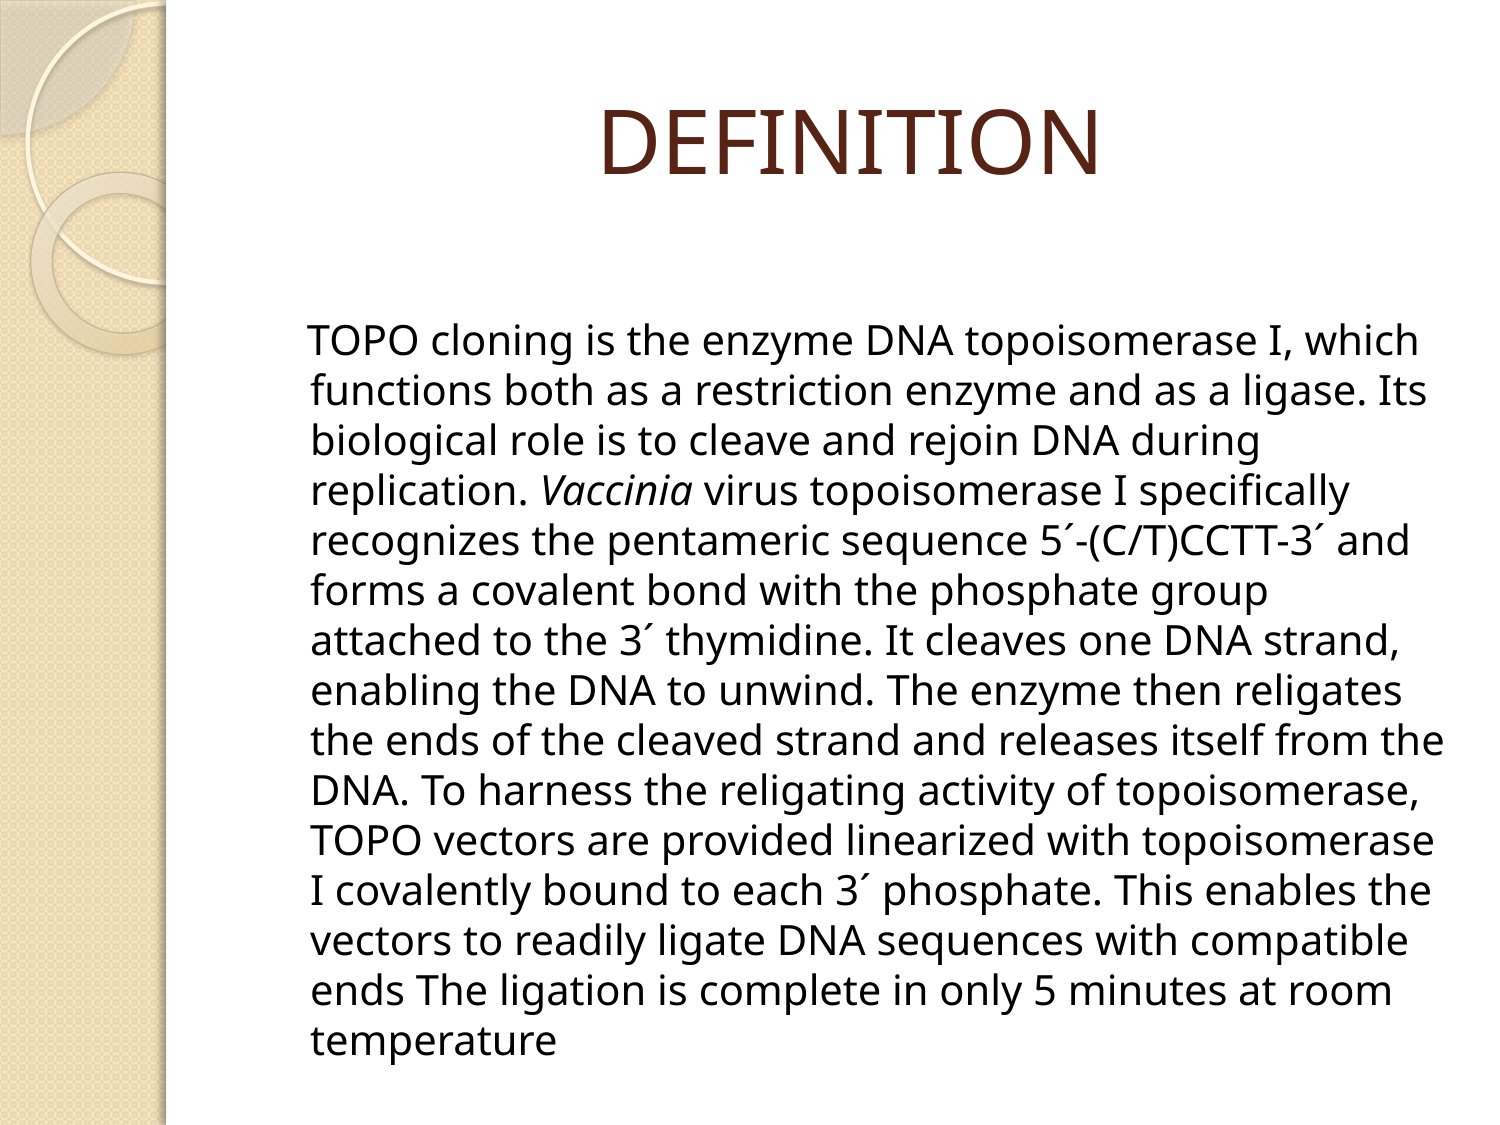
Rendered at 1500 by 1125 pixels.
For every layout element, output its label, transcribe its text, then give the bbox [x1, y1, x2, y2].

title DEFINITION [235, 45, 1466, 233]
list TOPO cloning is the enzyme DNA topoisomerase I, which functions both as a restriction enzyme and as a ligase. Its biological role is to cleave and rejoin DNA during replication. Vaccinia virus topoisomerase I specifically recognizes the pentameric sequence 5´-(C/T)CCTT-3´ and forms a covalent bond with the phosphate group attached to the 3´ thymidine. It cleaves one DNA strand, enabling the DNA to unwind. The enzyme then religates the ends of the cleaved strand and releases itself from the DNA. To harness the religating activity of topoisomerase, TOPO vectors are provided linearized with topoisomerase I covalently bound to each 3´ phosphate. This enables the vectors to readily ligate DNA sequences with compatible ends The ligation is complete in only 5 minutes at room temperature [235, 243, 1466, 1125]
